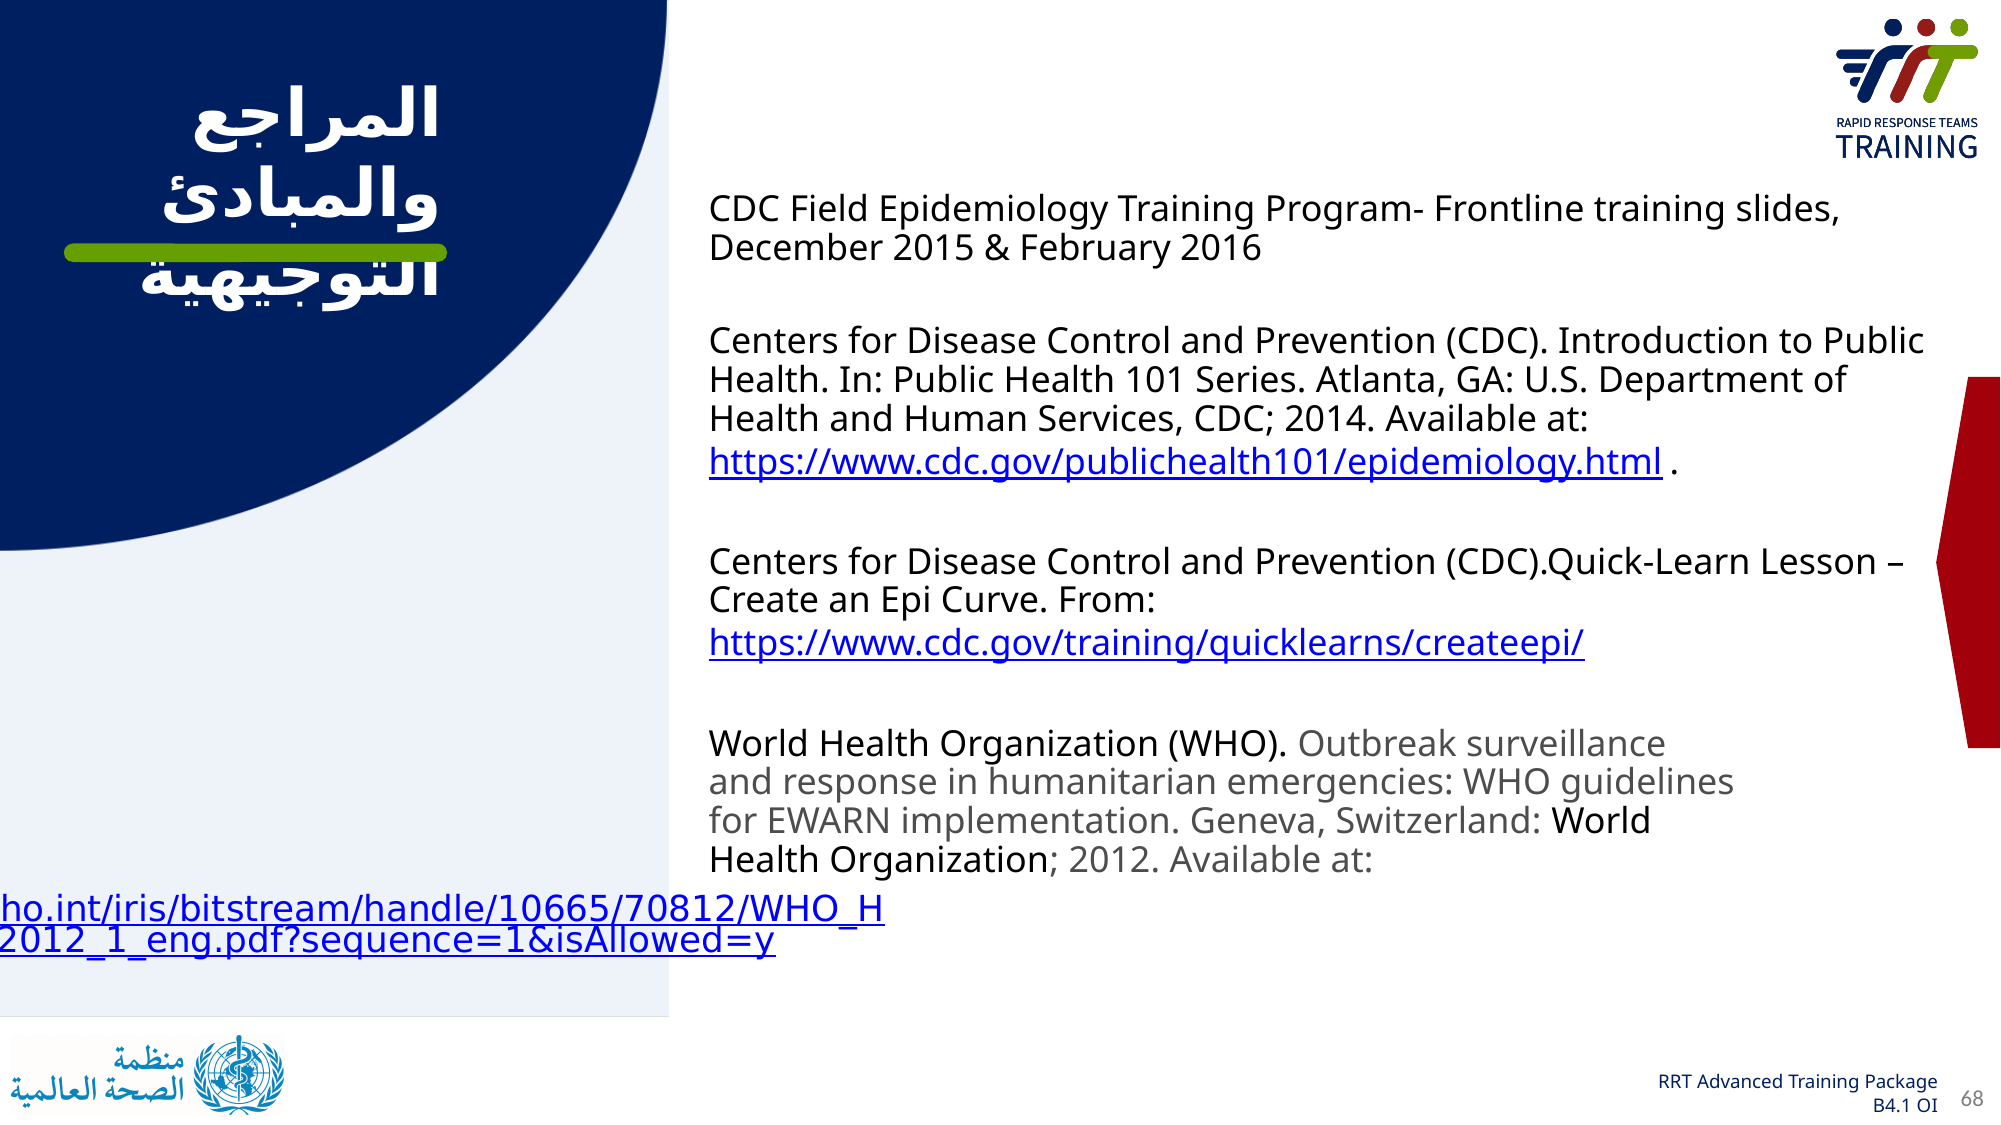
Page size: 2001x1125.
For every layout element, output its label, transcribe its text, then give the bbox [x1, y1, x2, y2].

picture [0, 0, 669, 1018]
text_box المراجع والمبادئ التوجيهية [0, 61, 450, 317]
picture [11, 1035, 284, 1115]
picture [1835, 19, 1978, 167]
text_box [63, 243, 448, 263]
list CDC Field Epidemiology Training Program- Frontline training slides, December 2015 & February 2016 Centers for Disease Control and Prevention (CDC). Introduction to Public Health. In: Public Health 101 Series. Atlanta, GA: U.S. Department of Health and Human Services, CDC; 2014. Available at: https://www.cdc.gov/publichealth101/epidemiology.html. Centers for Disease Control and Prevention (CDC).Quick-Learn Lesson – Create an Epi Curve. From: https://www.cdc.gov/training/quicklearns/createepi/ World Health Organization (WHO). Outbreak surveillance and response in humanitarian emergencies: WHO guidelines for EWARN implementation. Geneva, Switzerland: World Health Organization; 2012. Available at: https://apps.who.int/iris/bitstream/handle/10665/70812/WHO_HSE_GAR_DCE_2012_1_eng.pdf?sequence=1&isAllowed=y [700, 182, 1937, 943]
picture [241, 1050, 247, 1059]
